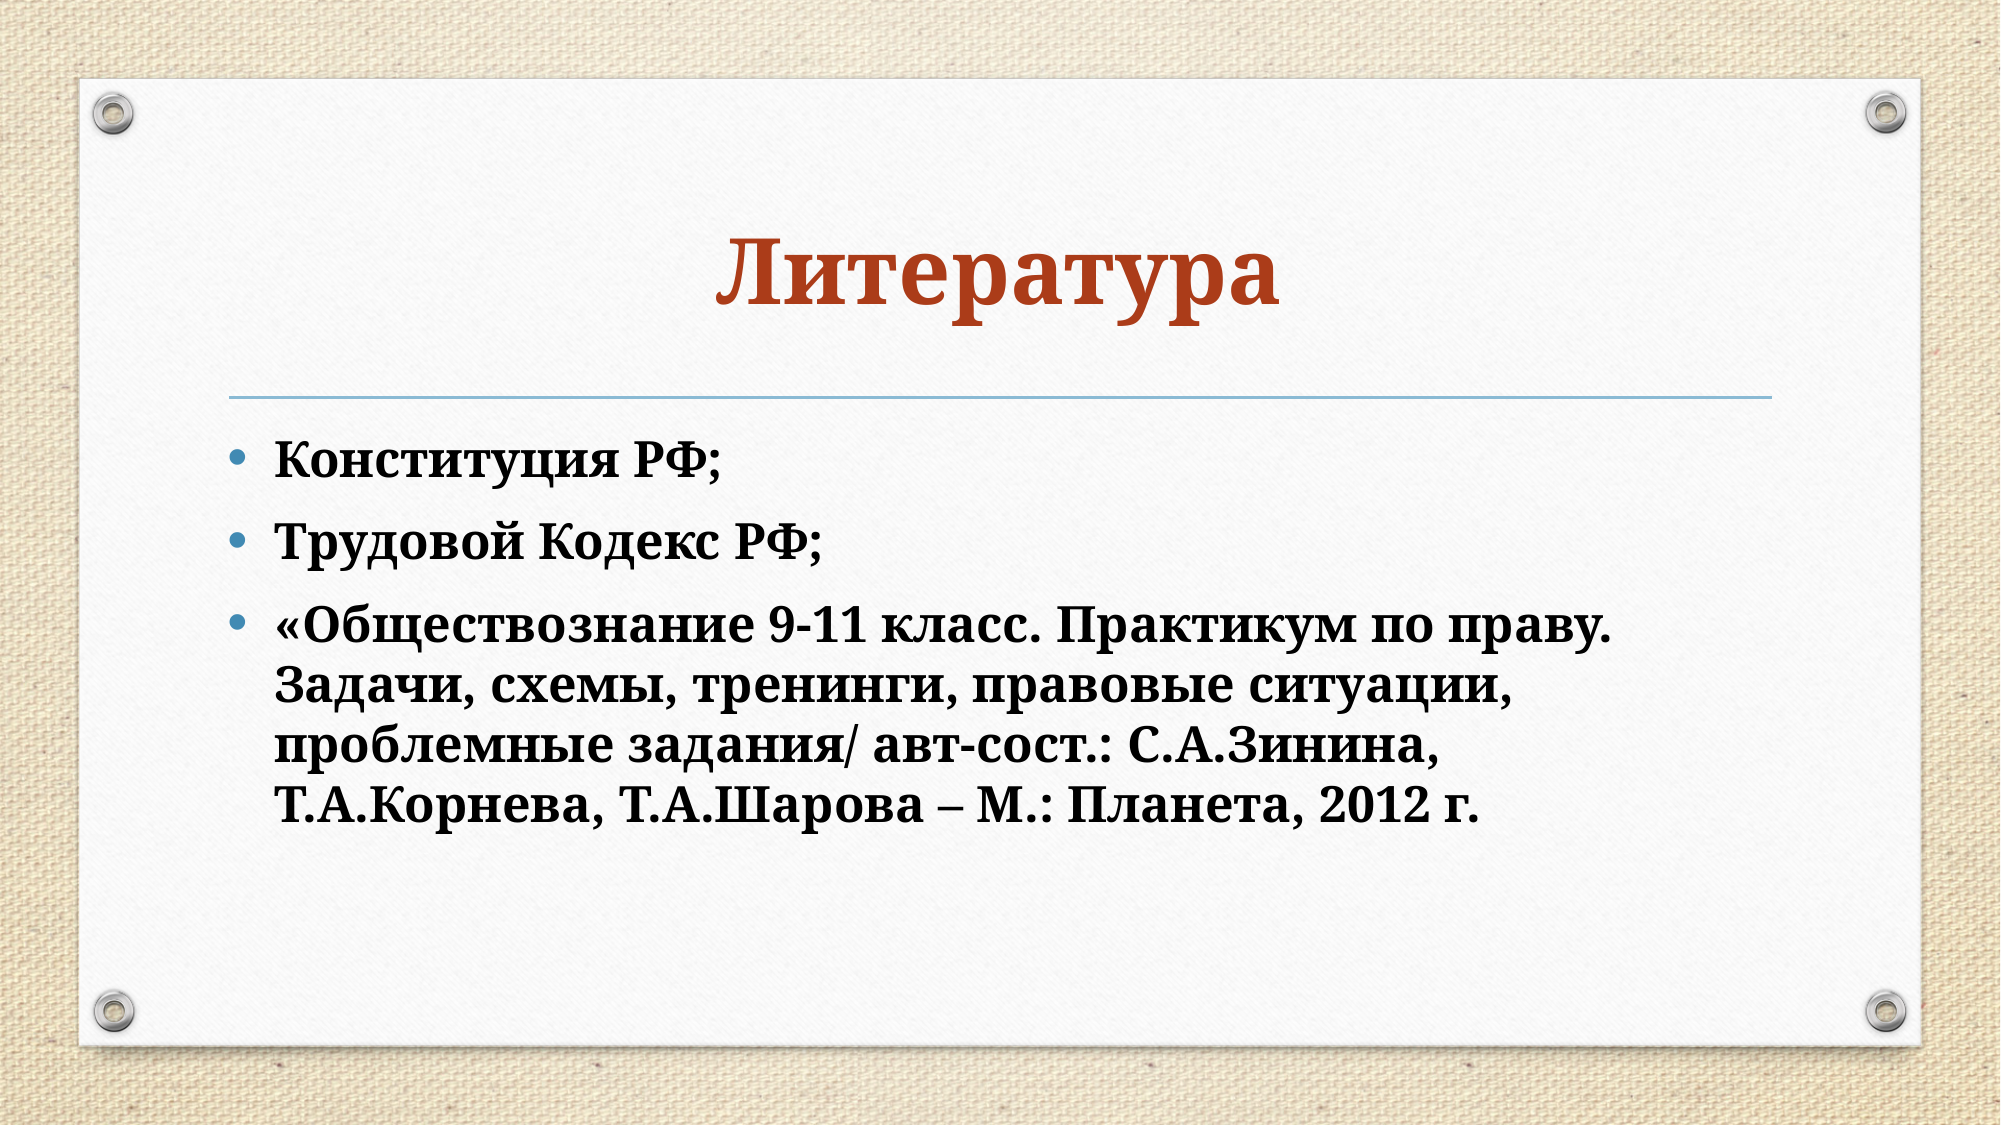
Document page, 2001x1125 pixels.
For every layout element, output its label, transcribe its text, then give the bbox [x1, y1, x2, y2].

picture [0, 0, 2001, 1125]
list Конституция РФ; Трудовой Кодекс РФ; «Обществознание 9-11 класс. Практикум по праву. Задачи, схемы, тренинги, правовые ситуации, проблемные задания/ авт-сост.: С.А.Зинина, Т.А.Корнева, Т.А.Шарова – М.: Планета, 2012 г. [212, 419, 1788, 964]
title Литература [212, 161, 1788, 375]
